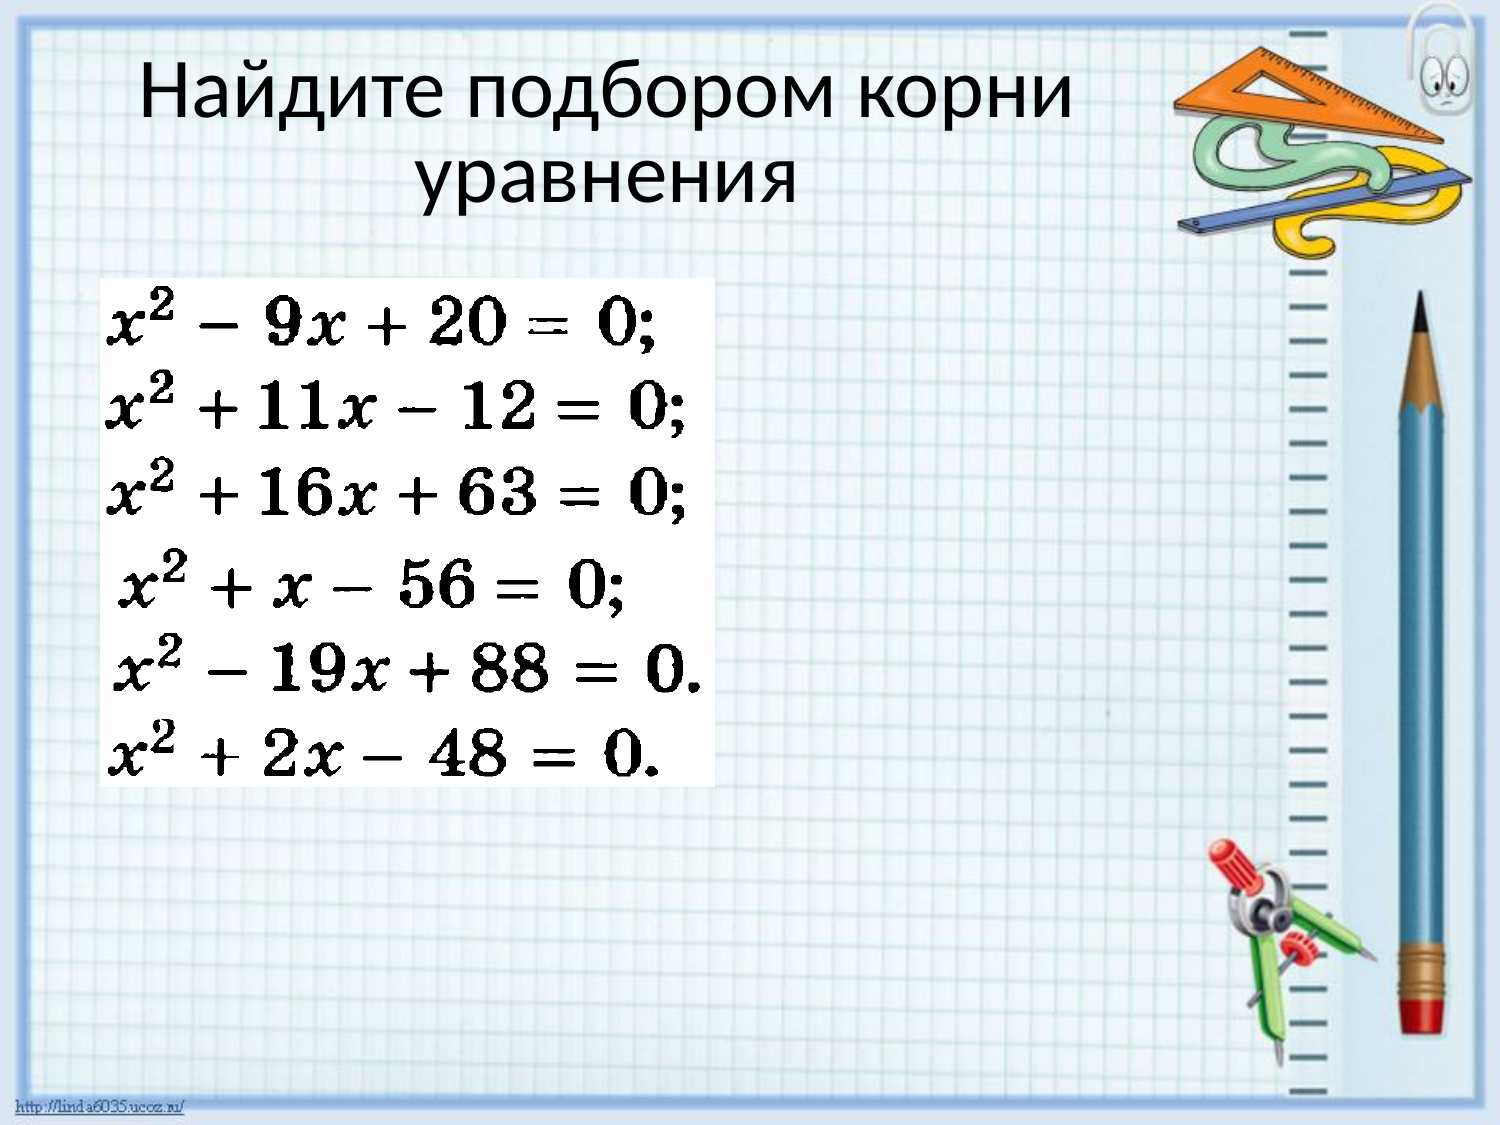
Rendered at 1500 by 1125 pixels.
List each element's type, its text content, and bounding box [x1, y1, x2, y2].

picture [0, 0, 1500, 1125]
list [100, 278, 715, 788]
title Найдите подбором корни уравнения [75, 45, 1140, 233]
